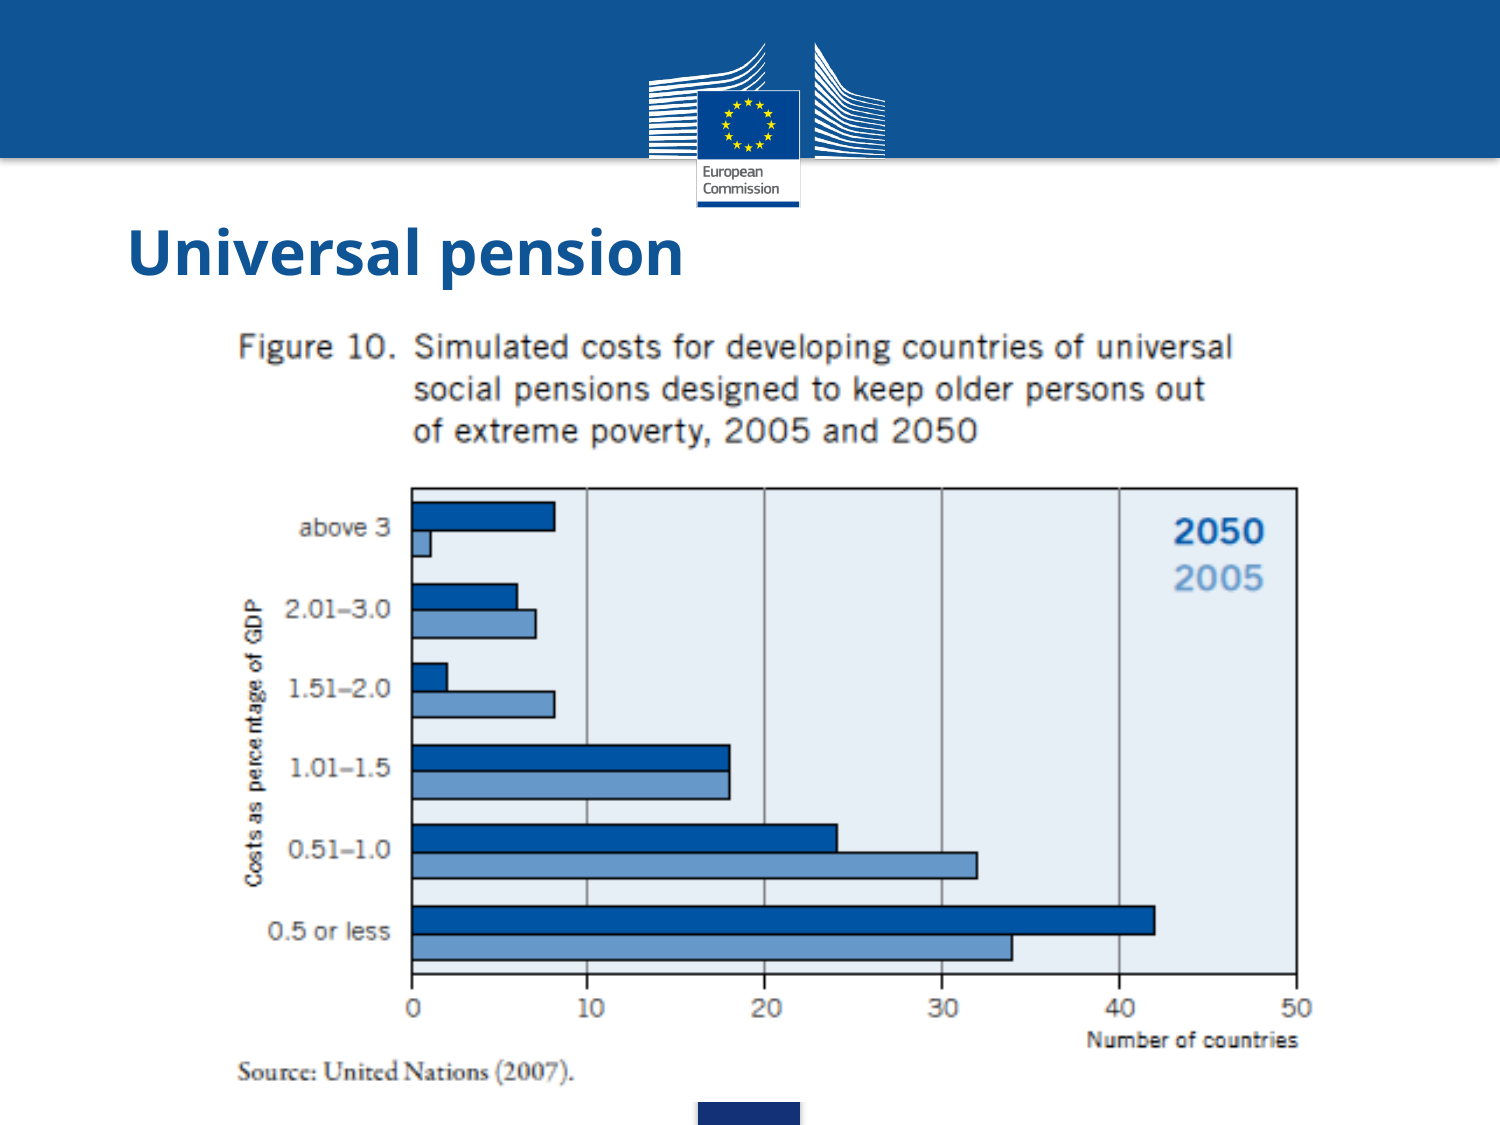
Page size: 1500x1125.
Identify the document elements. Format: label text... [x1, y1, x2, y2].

picture [206, 327, 1343, 1103]
picture [649, 42, 885, 173]
title Universal pension [53, 173, 1404, 328]
